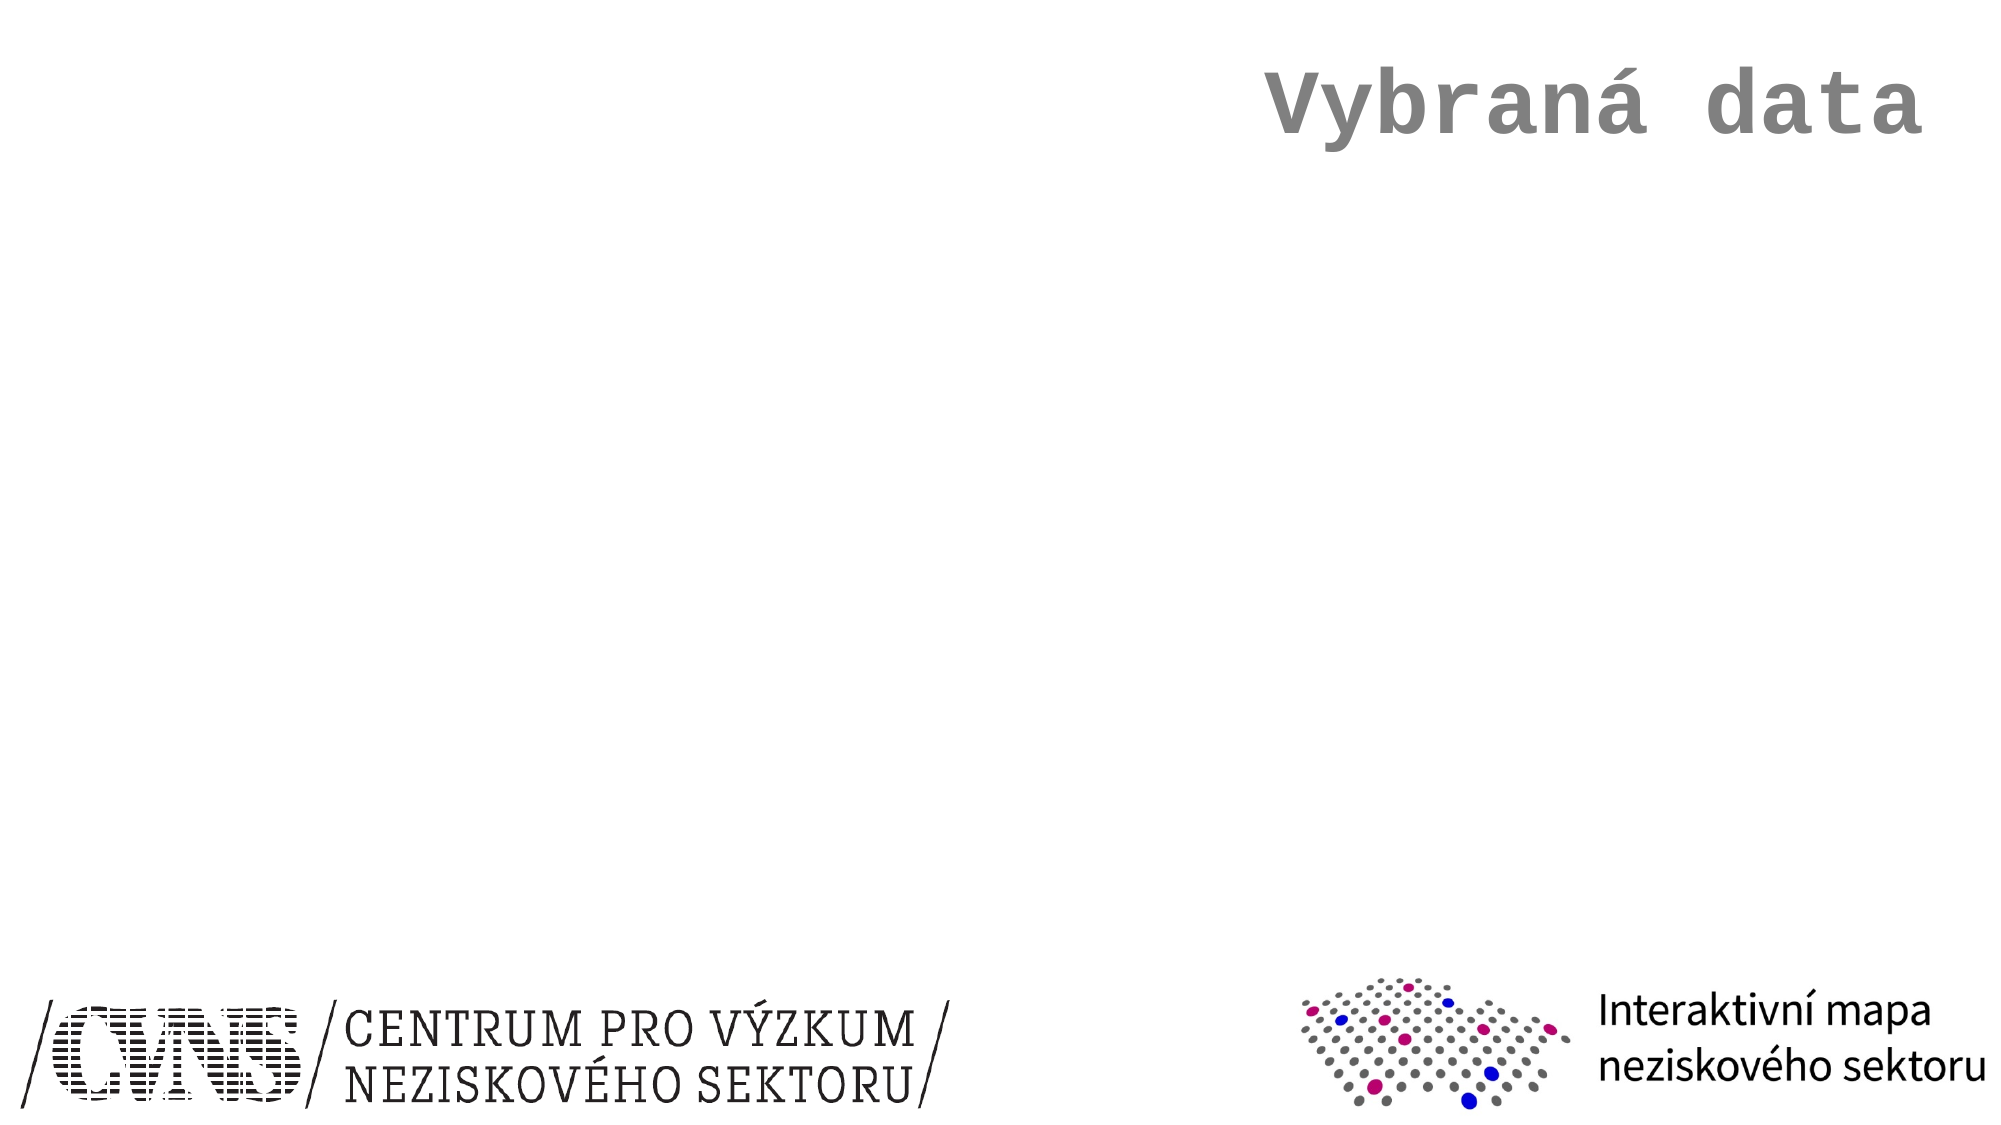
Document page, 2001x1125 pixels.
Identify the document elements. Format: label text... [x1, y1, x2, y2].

picture [1285, 962, 2000, 1125]
title Vybraná data [67, 23, 1940, 184]
picture [6, 983, 955, 1125]
